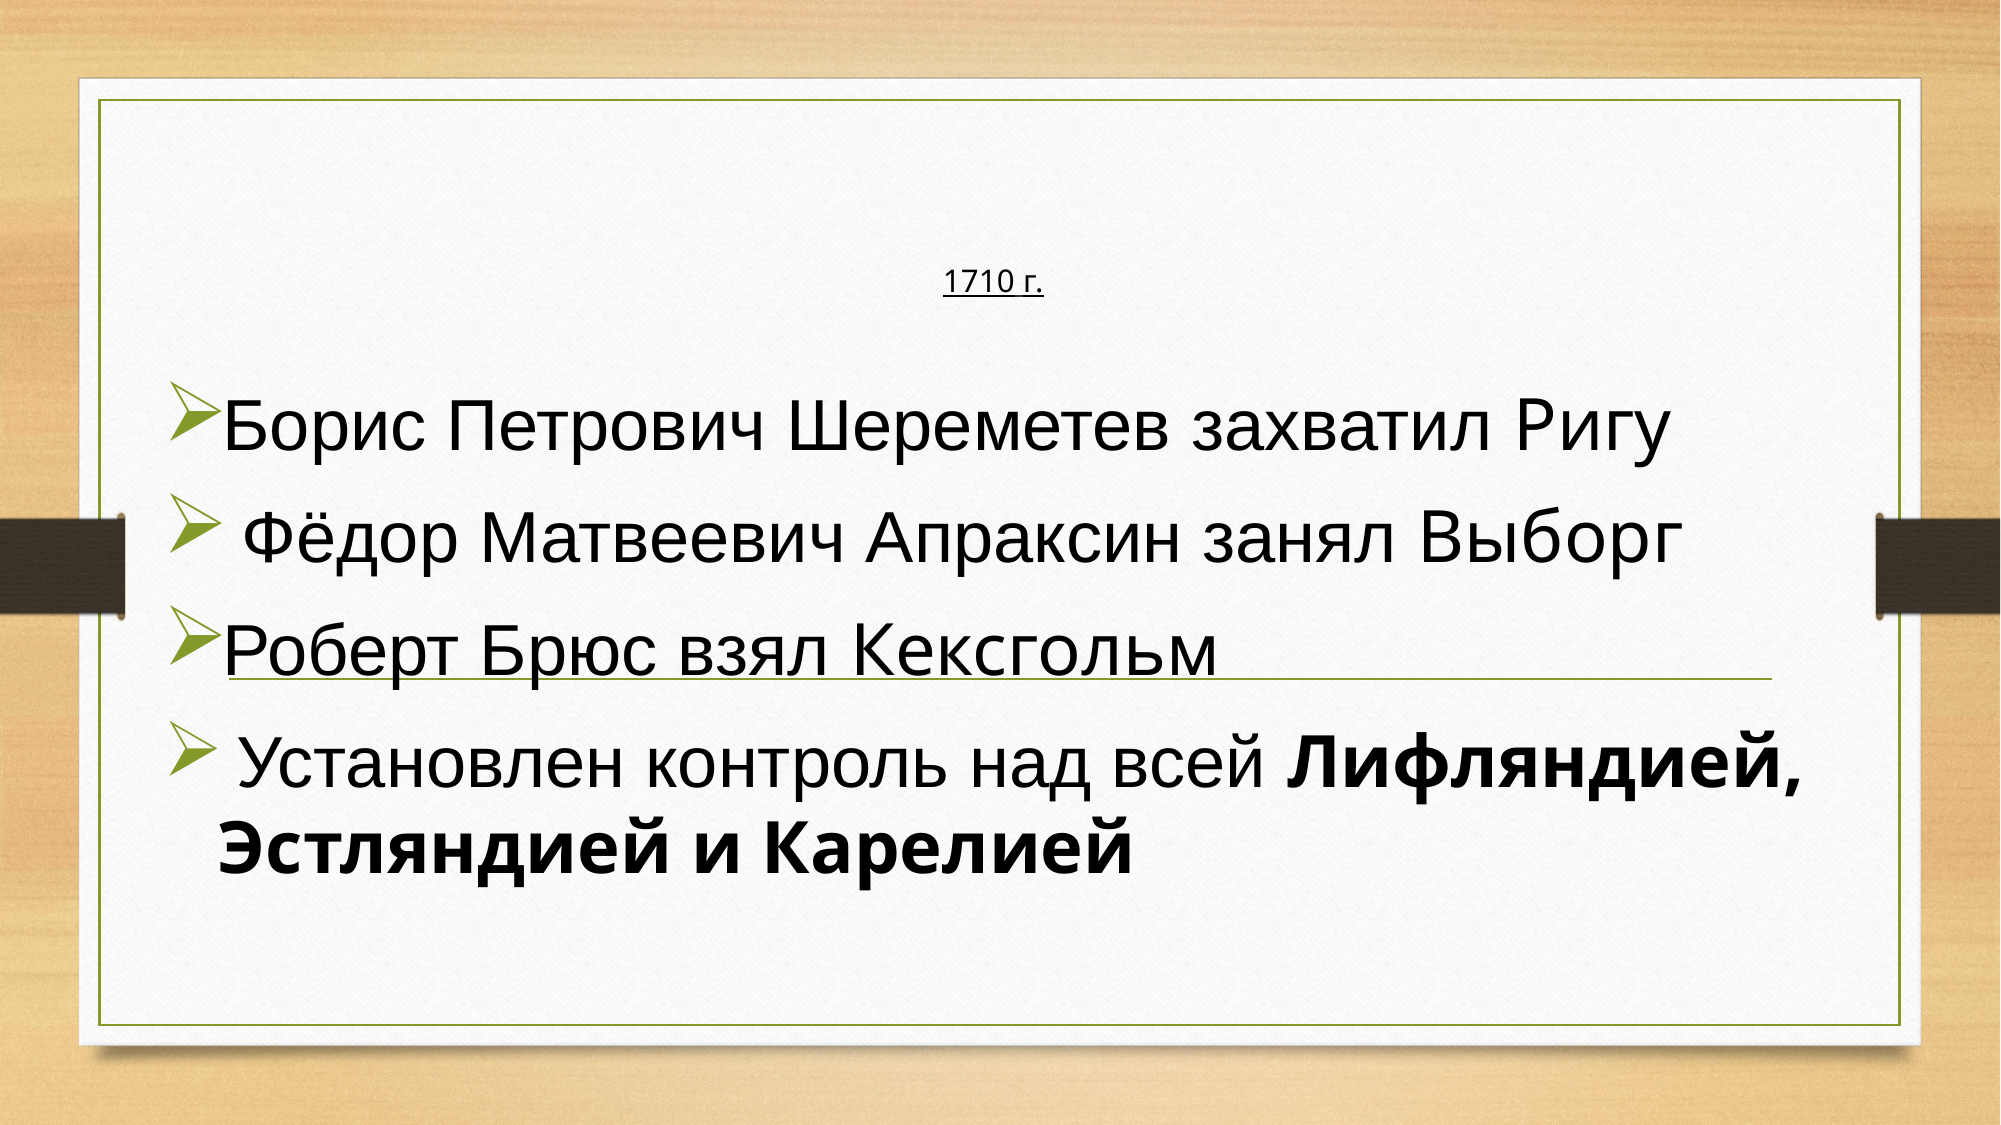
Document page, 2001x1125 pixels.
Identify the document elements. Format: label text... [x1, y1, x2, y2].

list Борис Петрович Шереметев захватил Ригу Фёдор Матвеевич Апраксин занял Выборг Роберт Брюс взял Кексгольм Установлен контроль над всей Лифляндией, Эстляндией и Карелией [148, 313, 1852, 1016]
text_box [500, 486, 1500, 583]
picture [0, 0, 2001, 1125]
title 1710 г. [106, 252, 1880, 375]
